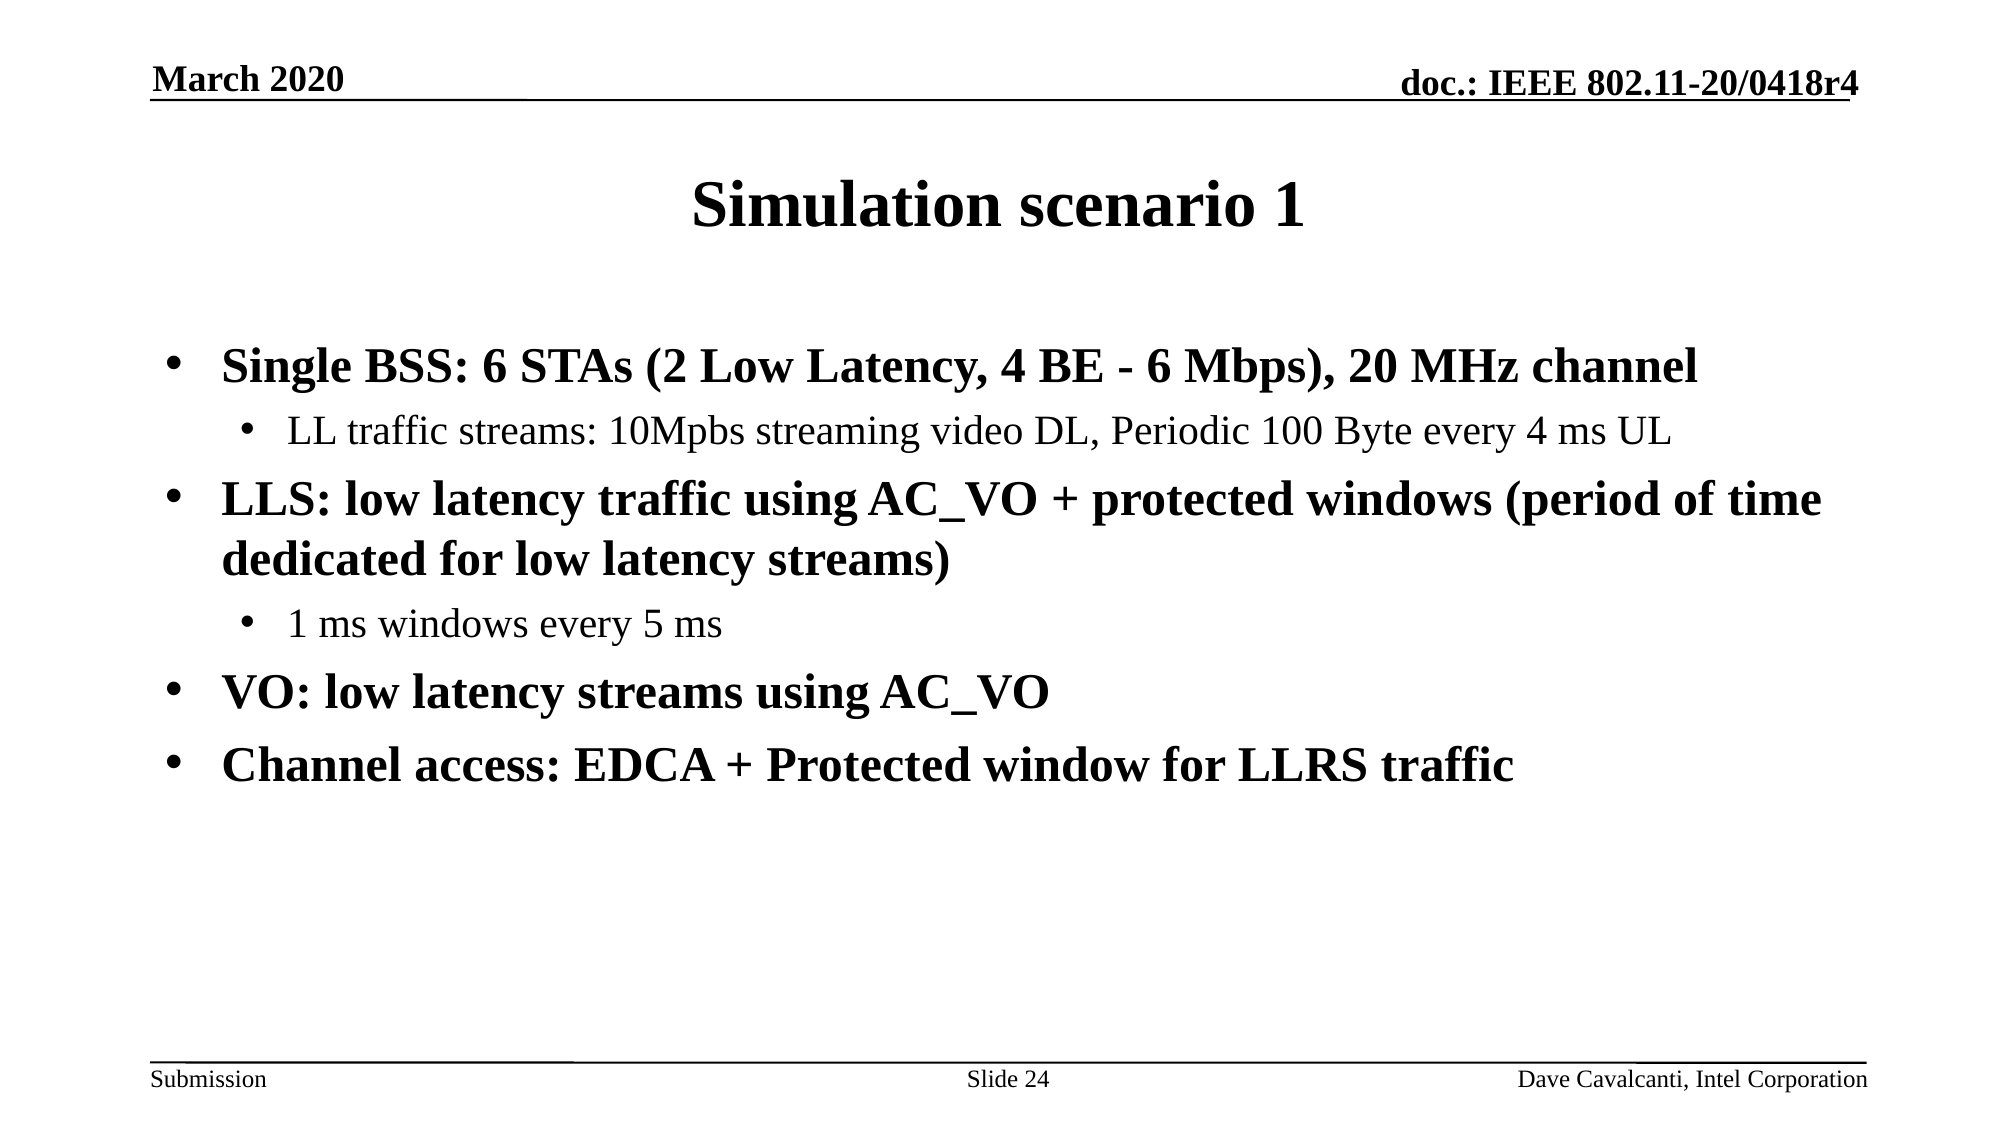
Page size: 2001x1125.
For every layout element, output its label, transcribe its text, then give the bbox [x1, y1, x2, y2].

title Simulation scenario 1 [149, 112, 1850, 288]
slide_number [152, 54, 563, 100]
footer Dave Cavalcanti, Intel Corporation [1171, 1061, 1869, 1093]
slide_number Slide 24 [950, 1061, 1067, 1123]
list Single BSS: 6 STAs (2 Low Latency, 4 BE - 6 Mbps), 20 MHz channel LL traffic streams: 10Mpbs streaming video DL, Periodic 100 Byte every 4 ms UL LLS: low latency traffic using AC_VO + protected windows (period of time dedicated for low latency streams) 1 ms windows every 5 ms VO: low latency streams using AC_VO Channel access: EDCA + Protected window for LLRS traffic [149, 324, 1850, 1000]
